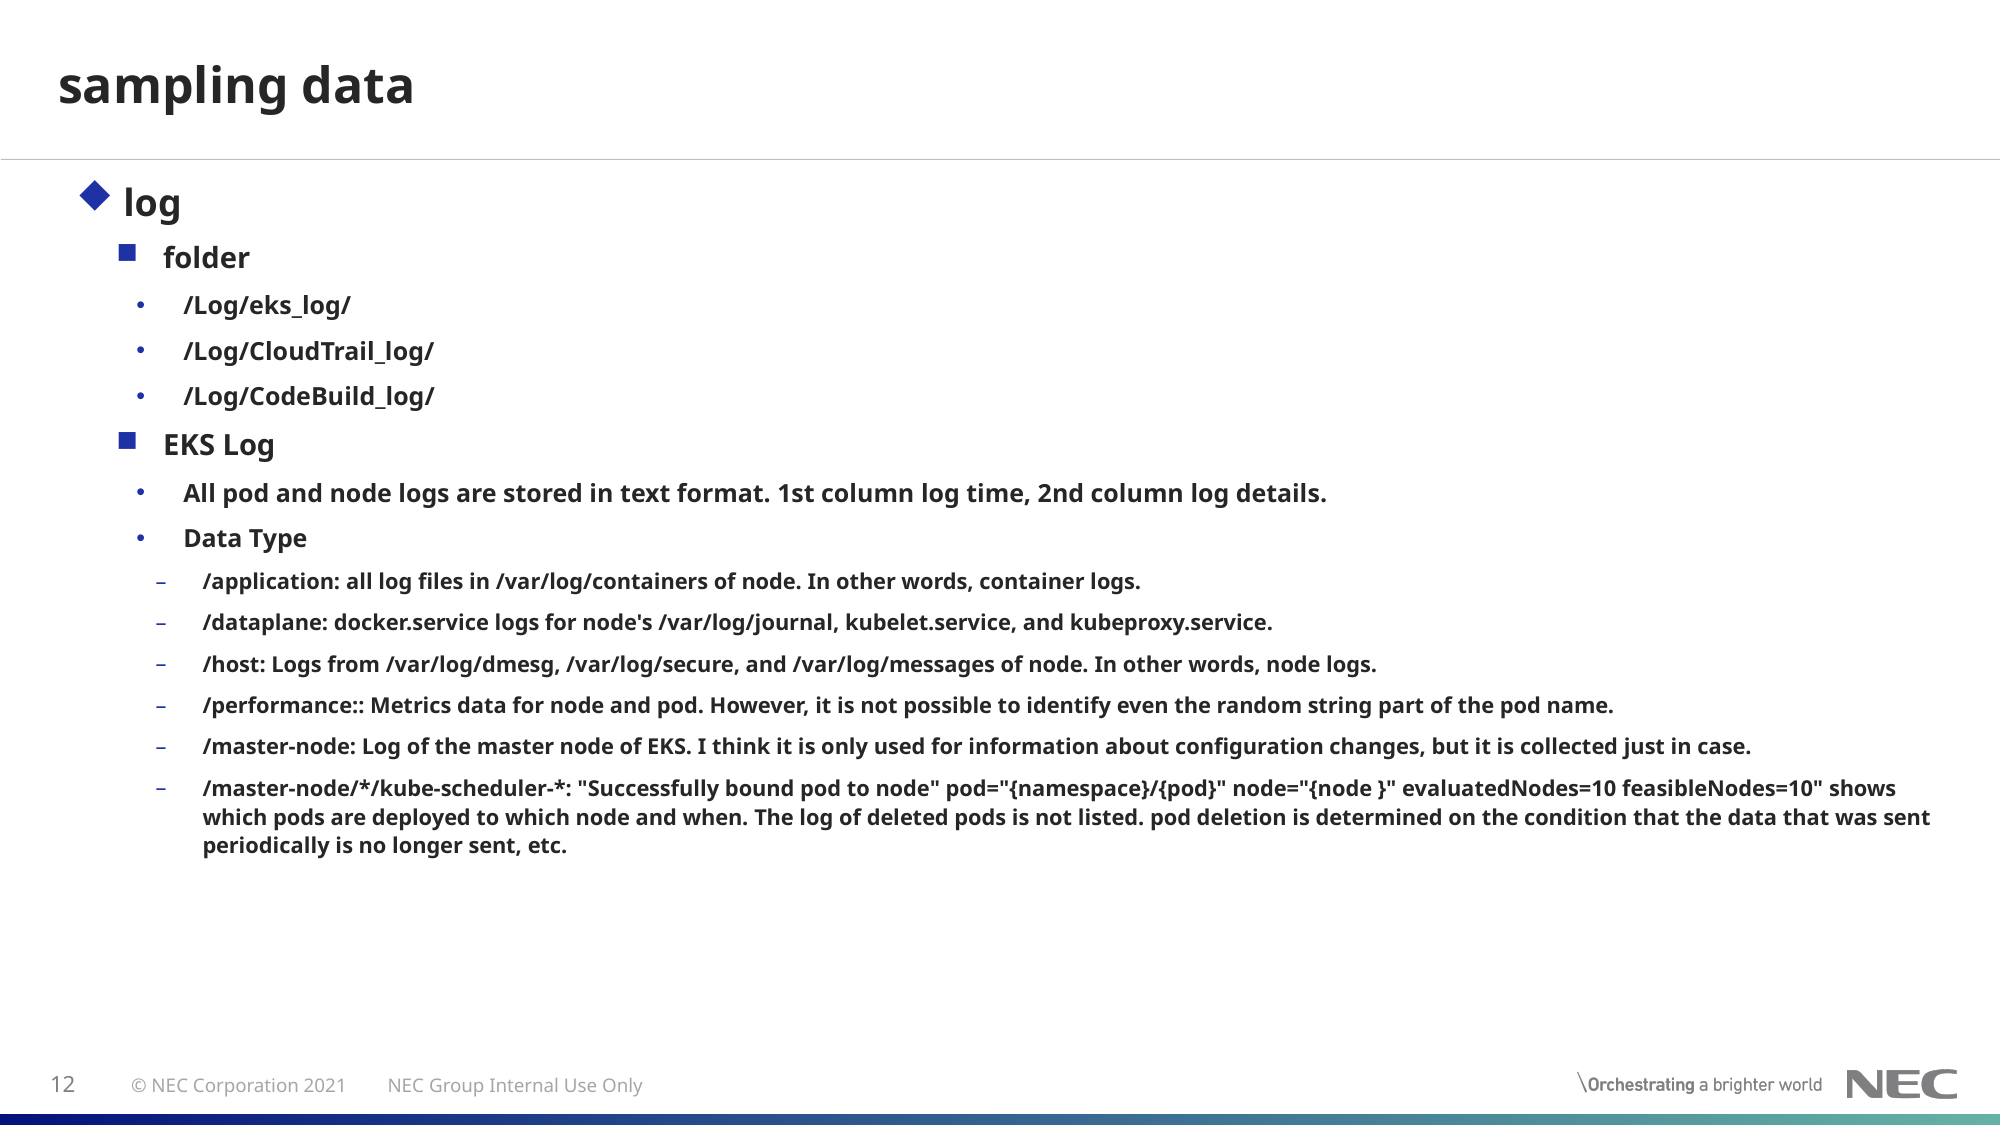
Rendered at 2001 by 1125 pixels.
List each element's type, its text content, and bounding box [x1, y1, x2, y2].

text_box log folder /Log/eks_log/ /Log/CloudTrail_log/ /Log/CodeBuild_log/ EKS Log All pod and node logs are stored in text format. 1st column log time, 2nd column log details. Data Type /application: all log files in /var/log/containers of node. In other words, container logs. /dataplane: docker.service logs for node's /var/log/journal, kubelet.service, and kubeproxy.service. /host: Logs from /var/log/dmesg, /var/log/secure, and /var/log/messages of node. In other words, node logs. /performance:: Metrics data for node and pod. However, it is not possible to identify even the random string part of the pod name. /master-node: Log of the master node of EKS. I think it is only used for information about configuration changes, but it is collected just in case. /master-node/*/kube-scheduler-*: "Successfully bound pod to node" pod="{namespace}/{pod}" node="{node }" evaluatedNodes=10 feasibleNodes=10" shows which pods are deployed to which node and when. The log of deleted pods is not listed. pod deletion is determined on the condition that the data that was sent periodically is no longer sent, etc. [43, 166, 1957, 1012]
picture [0, 0, 2001, 1125]
title sampling data [43, 33, 1957, 135]
